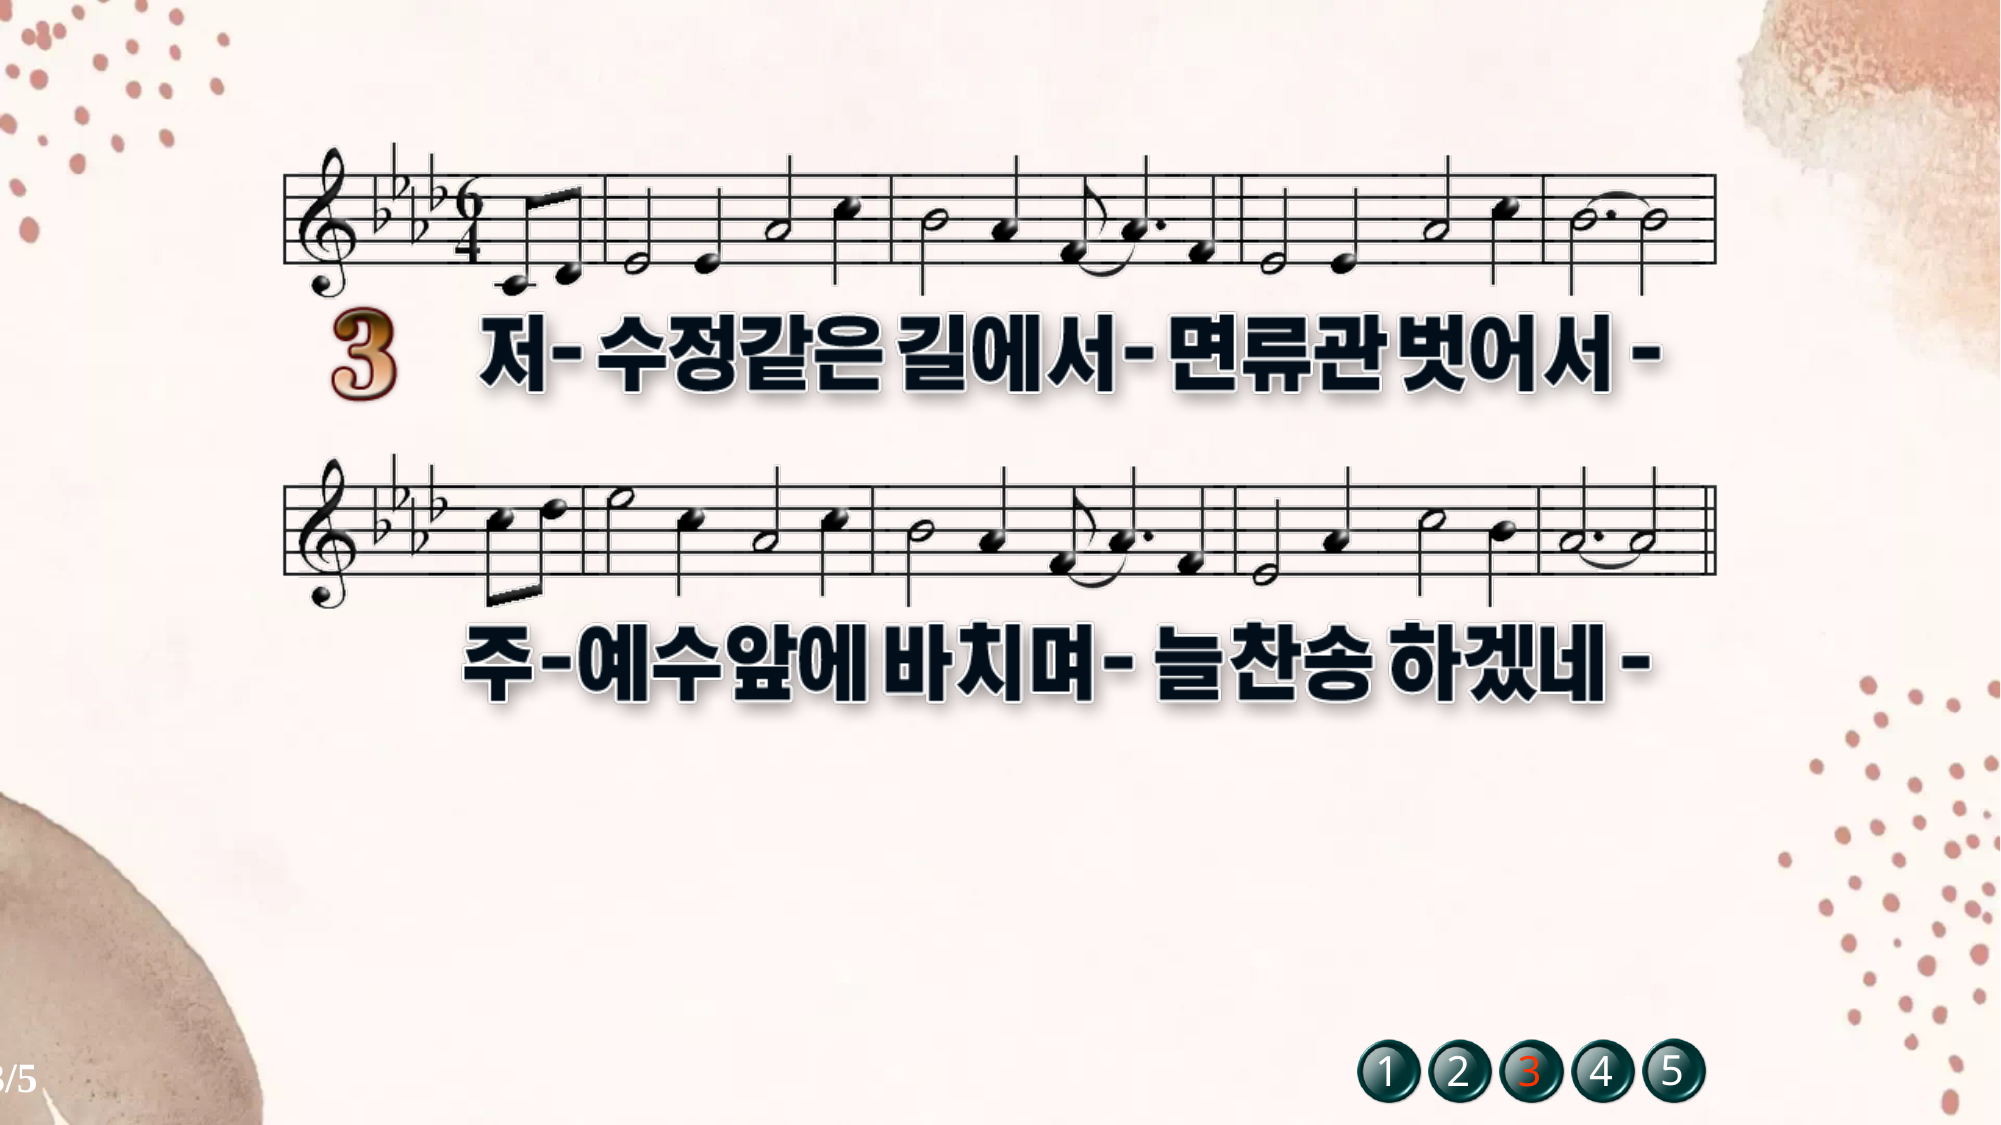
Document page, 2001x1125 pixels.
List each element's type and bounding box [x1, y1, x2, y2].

picture [0, 0, 2001, 1125]
text_box [1425, 1035, 1496, 1106]
text_box [1354, 1035, 1424, 1106]
text_box [1568, 1035, 1638, 1106]
text_box [1496, 1035, 1567, 1106]
text_box [1639, 1034, 1709, 1106]
